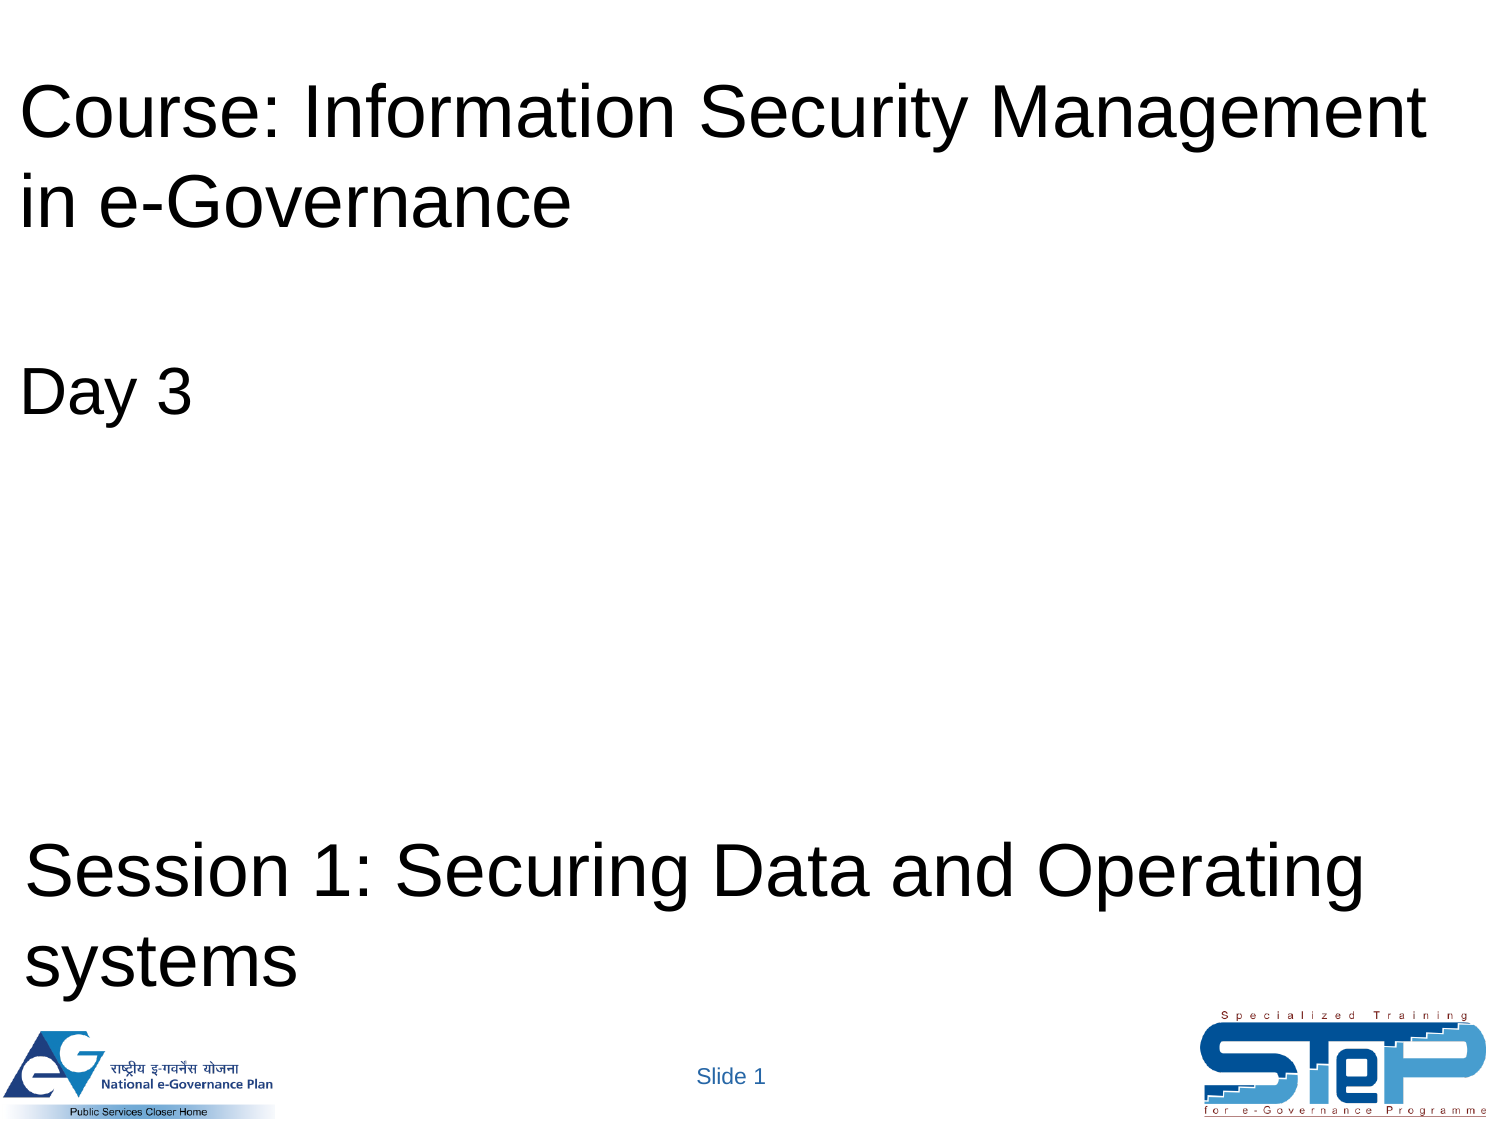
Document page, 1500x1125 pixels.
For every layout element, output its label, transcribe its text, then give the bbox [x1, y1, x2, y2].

text_box Course: Information Security Management in e-Governance Day 3 [8, 62, 1496, 428]
text_box Session 1: Securing Data and Operating systems [13, 821, 1471, 1002]
picture [1200, 1011, 1486, 1117]
picture [2, 1031, 275, 1119]
